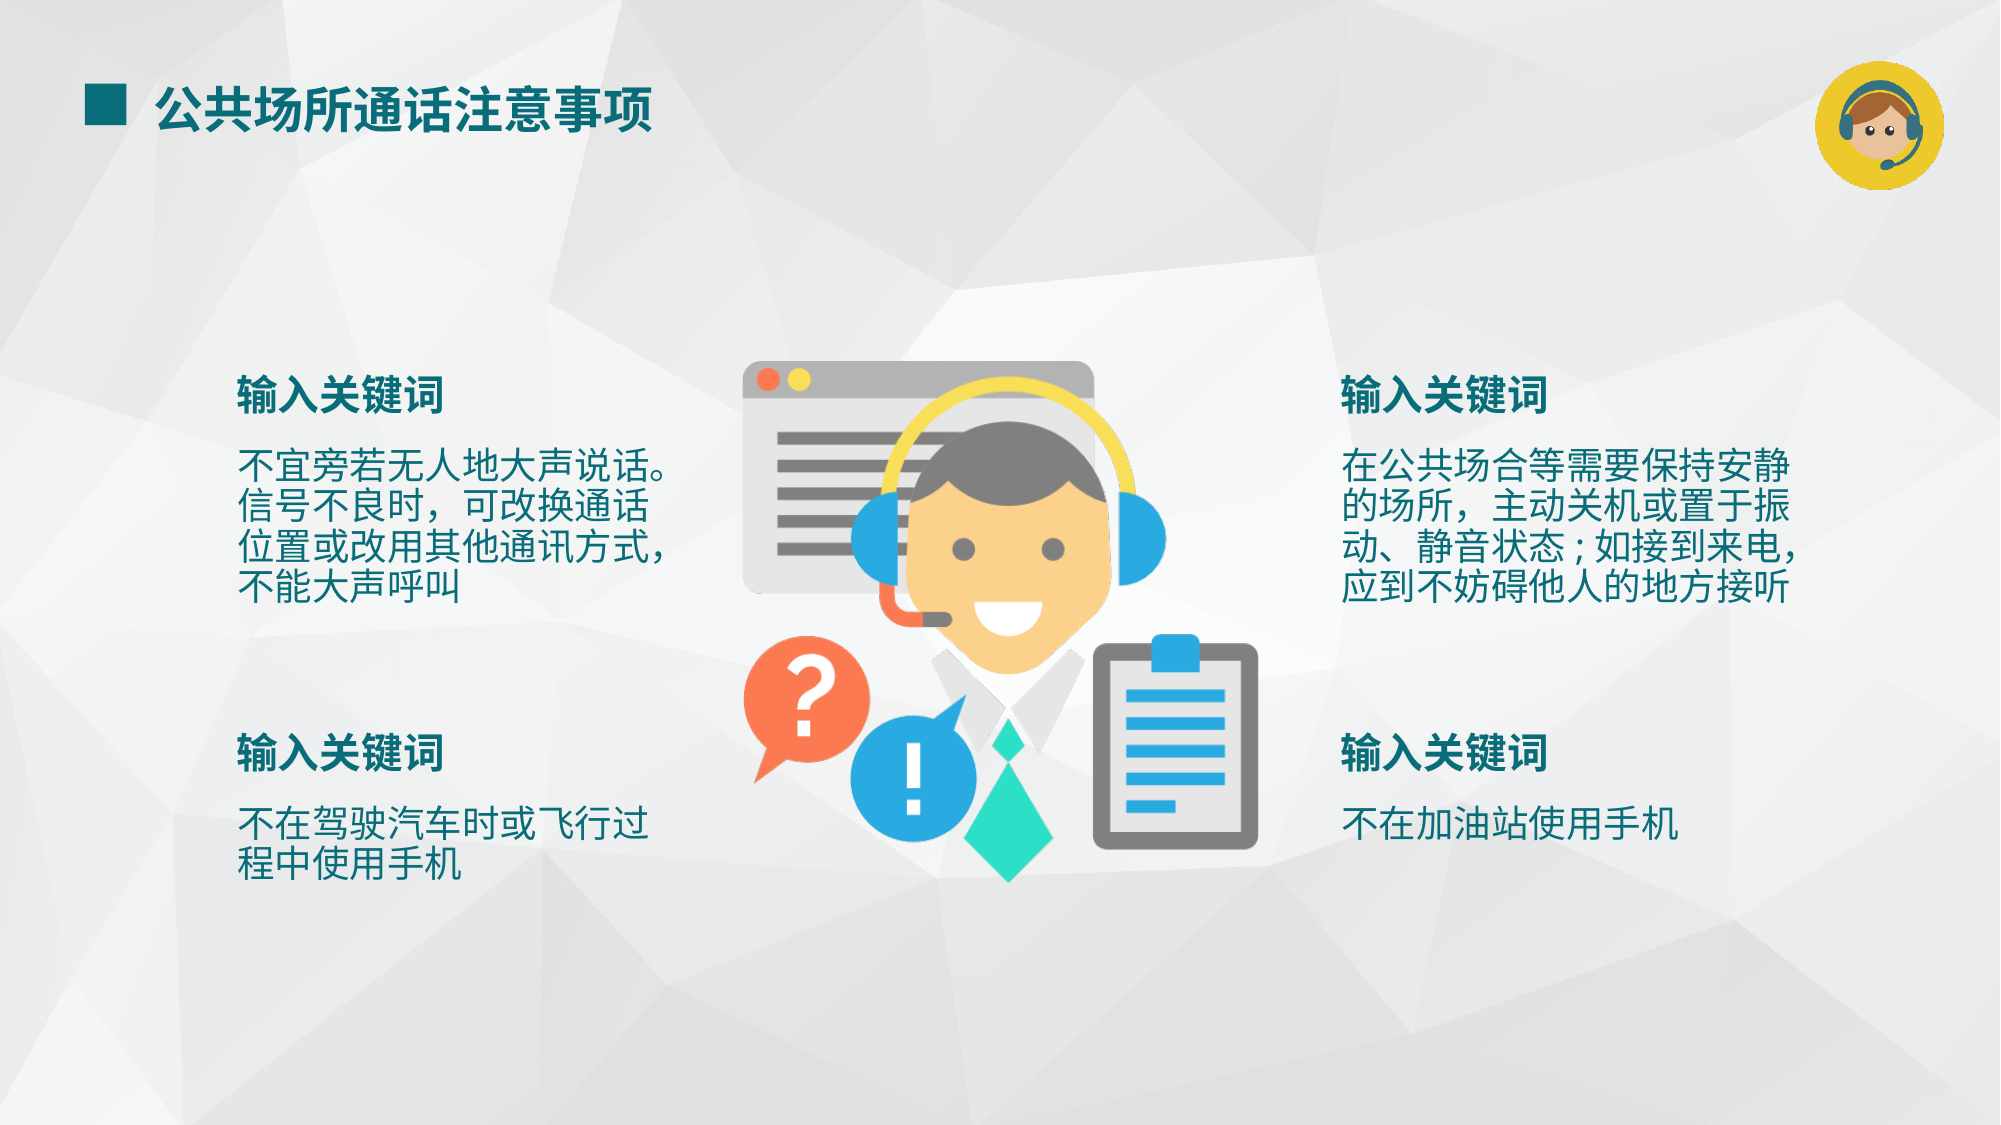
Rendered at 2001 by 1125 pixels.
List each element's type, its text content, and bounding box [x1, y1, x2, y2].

text_box 在公共场合等需要保持安静的场所，主动关机或置于振动、静音状态;如接到来电，应到不妨碍他人的地方接听 [1326, 439, 1827, 682]
picture [0, 0, 2000, 1125]
text_box [83, 81, 129, 127]
text_box 公共场所通话注意事项 [138, 71, 855, 147]
text_box 输入关键词 [1325, 719, 1564, 785]
text_box 不在驾驶汽车时或飞行过程中使用手机 [222, 797, 681, 904]
text_box 输入关键词 [1325, 361, 1564, 427]
text_box 输入关键词 [221, 361, 460, 427]
text_box 不在加油站使用手机 [1326, 797, 1785, 858]
text_box 不宜旁若无人地大声说话。信号不良时，可改换通话位置或改用其他通讯方式，不能大声呼叫 [222, 439, 681, 682]
text_box 输入关键词 [221, 719, 460, 785]
